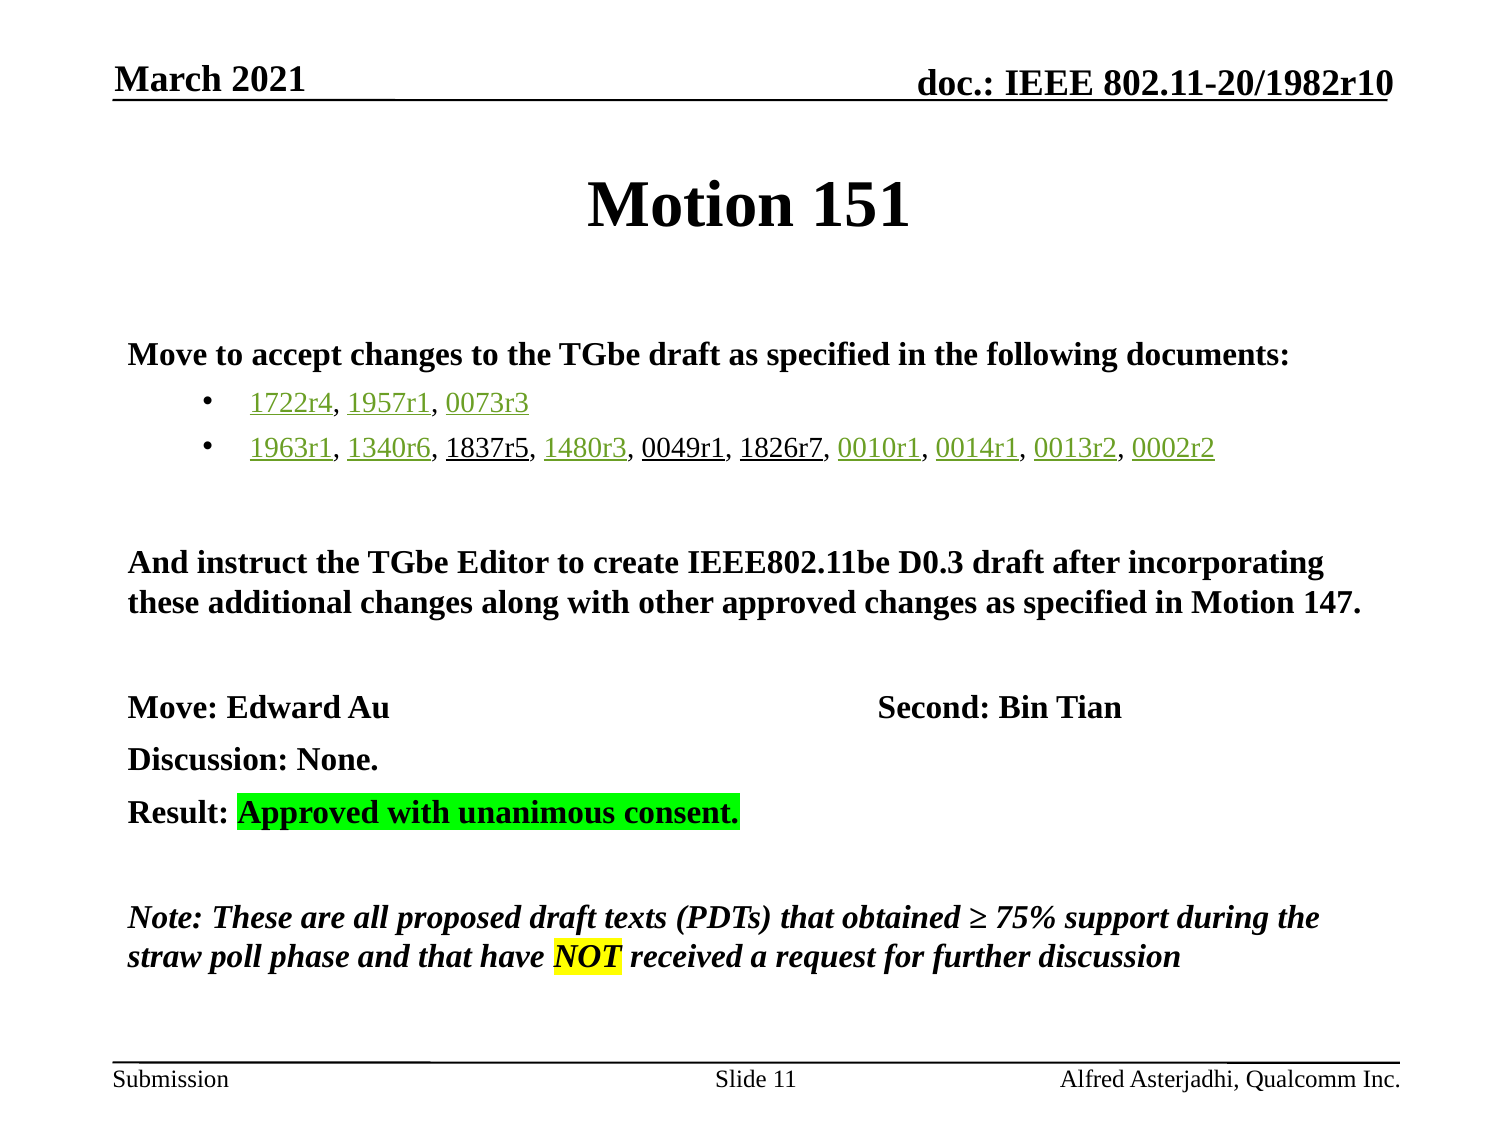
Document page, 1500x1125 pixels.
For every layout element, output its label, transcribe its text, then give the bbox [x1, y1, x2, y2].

title Motion 151 [112, 112, 1388, 288]
slide_number Slide 11 [712, 1061, 800, 1123]
list Move to accept changes to the TGbe draft as specified in the following documents: 1722r4, 1957r1, 0073r3 1963r1, 1340r6, 1837r5, 1480r3, 0049r1, 1826r7, 0010r1, 0014r1, 0013r2, 0002r2 And instruct the TGbe Editor to create IEEE802.11be D0.3 draft after incorporating these additional changes along with other approved changes as specified in Motion 147. Move: Edward Au Second: Bin Tian Discussion: None. Result: Approved with unanimous consent. Note: These are all proposed draft texts (PDTs) that obtained ≥ 75% support during the straw poll phase and that have NOT received a request for further discussion [112, 324, 1388, 1000]
footer Alfred Asterjadhi, Qualcomm Inc. [878, 1061, 1402, 1093]
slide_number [114, 54, 423, 100]
